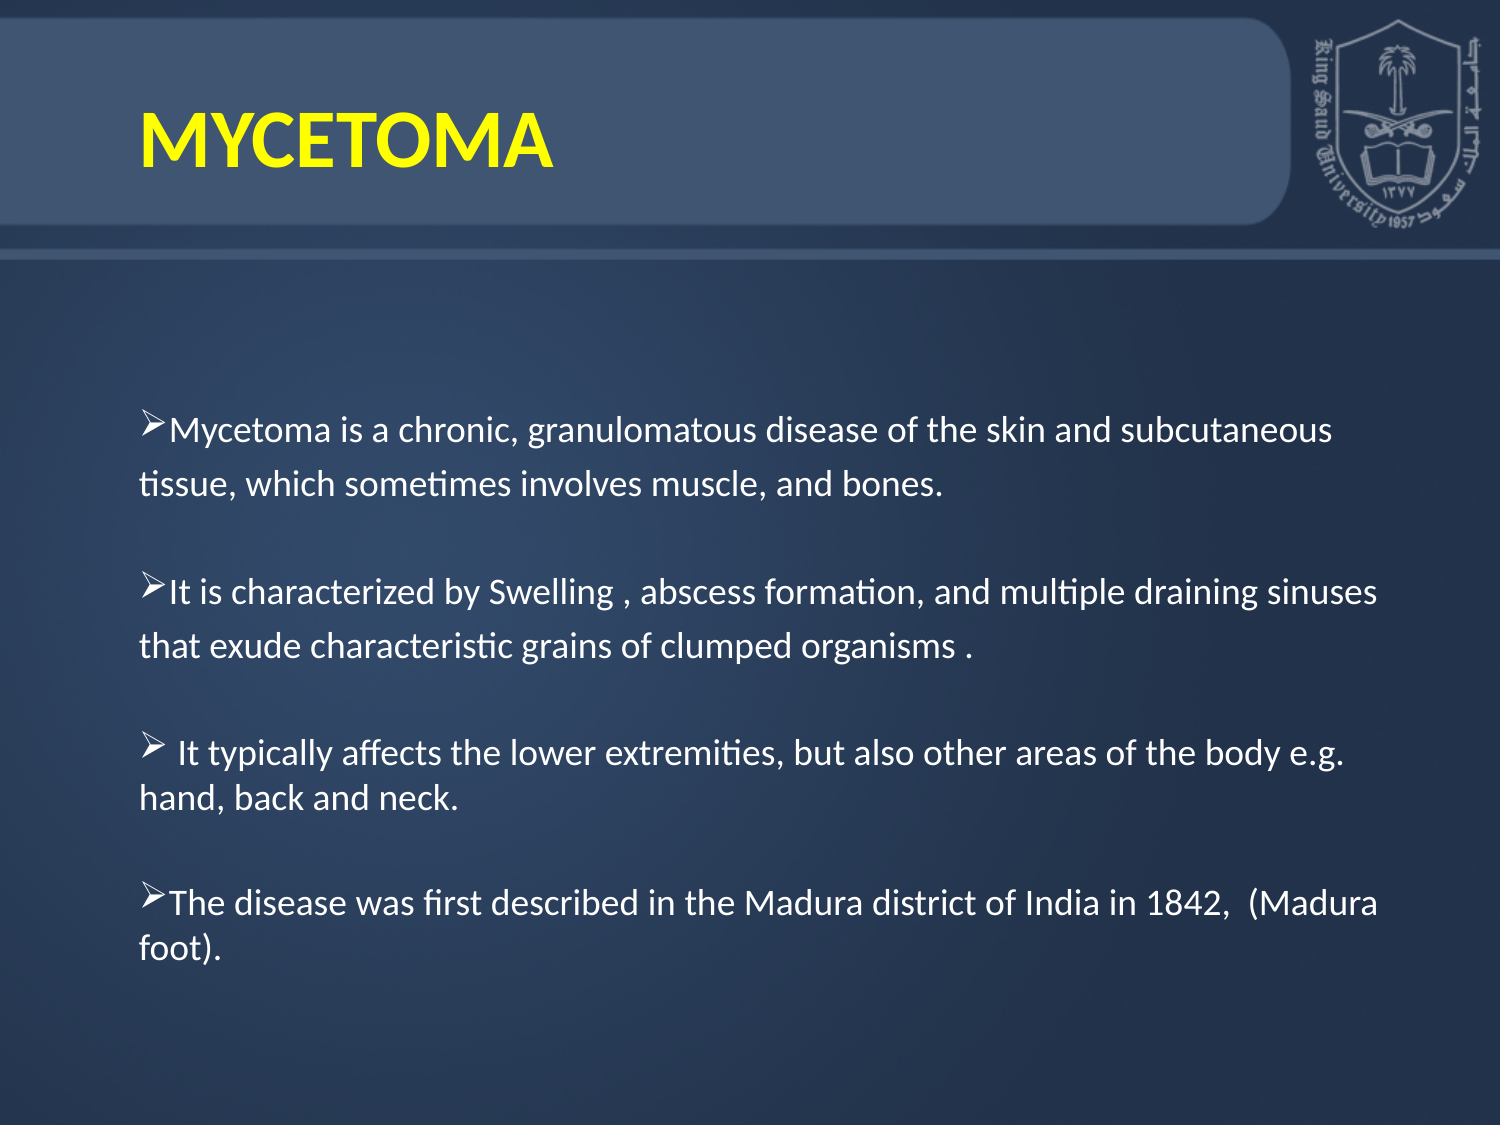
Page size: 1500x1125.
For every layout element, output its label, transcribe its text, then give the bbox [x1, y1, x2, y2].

list Mycetoma is a chronic, granulomatous disease of the skin and subcutaneous tissue, which sometimes involves muscle, and bones. It is characterized by Swelling , abscess formation, and multiple draining sinuses that exude characteristic grains of clumped organisms . It typically affects the lower extremities, but also other areas of the body e.g. hand, back and neck. The disease was first described in the Madura district of India in 1842, (Madura foot). [123, 299, 1436, 976]
picture [0, 0, 1500, 1125]
title Mycetoma [123, 76, 1400, 299]
